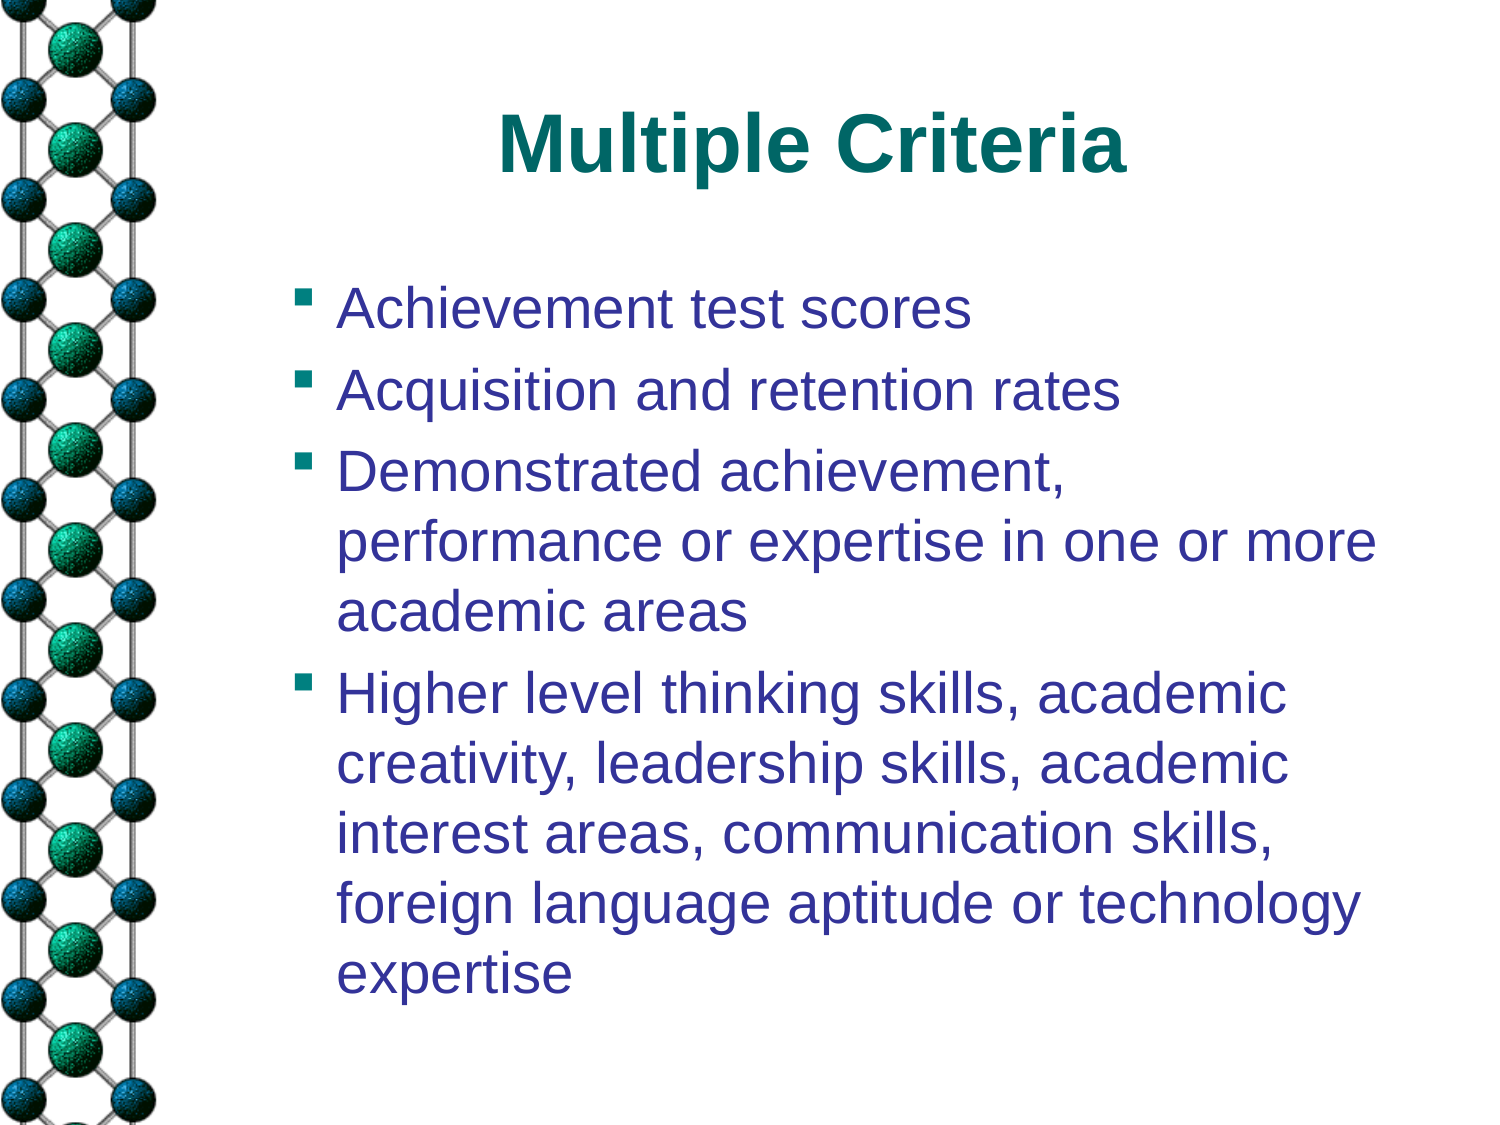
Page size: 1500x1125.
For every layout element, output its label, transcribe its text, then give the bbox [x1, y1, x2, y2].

title Multiple Criteria [199, 44, 1426, 233]
list Achievement test scores Acquisition and retention rates Demonstrated achievement, performance or expertise in one or more academic areas Higher level thinking skills, academic creativity, leadership skills, academic interest areas, communication skills, foreign language aptitude or technology expertise [199, 262, 1426, 1006]
picture [0, 0, 1500, 1125]
